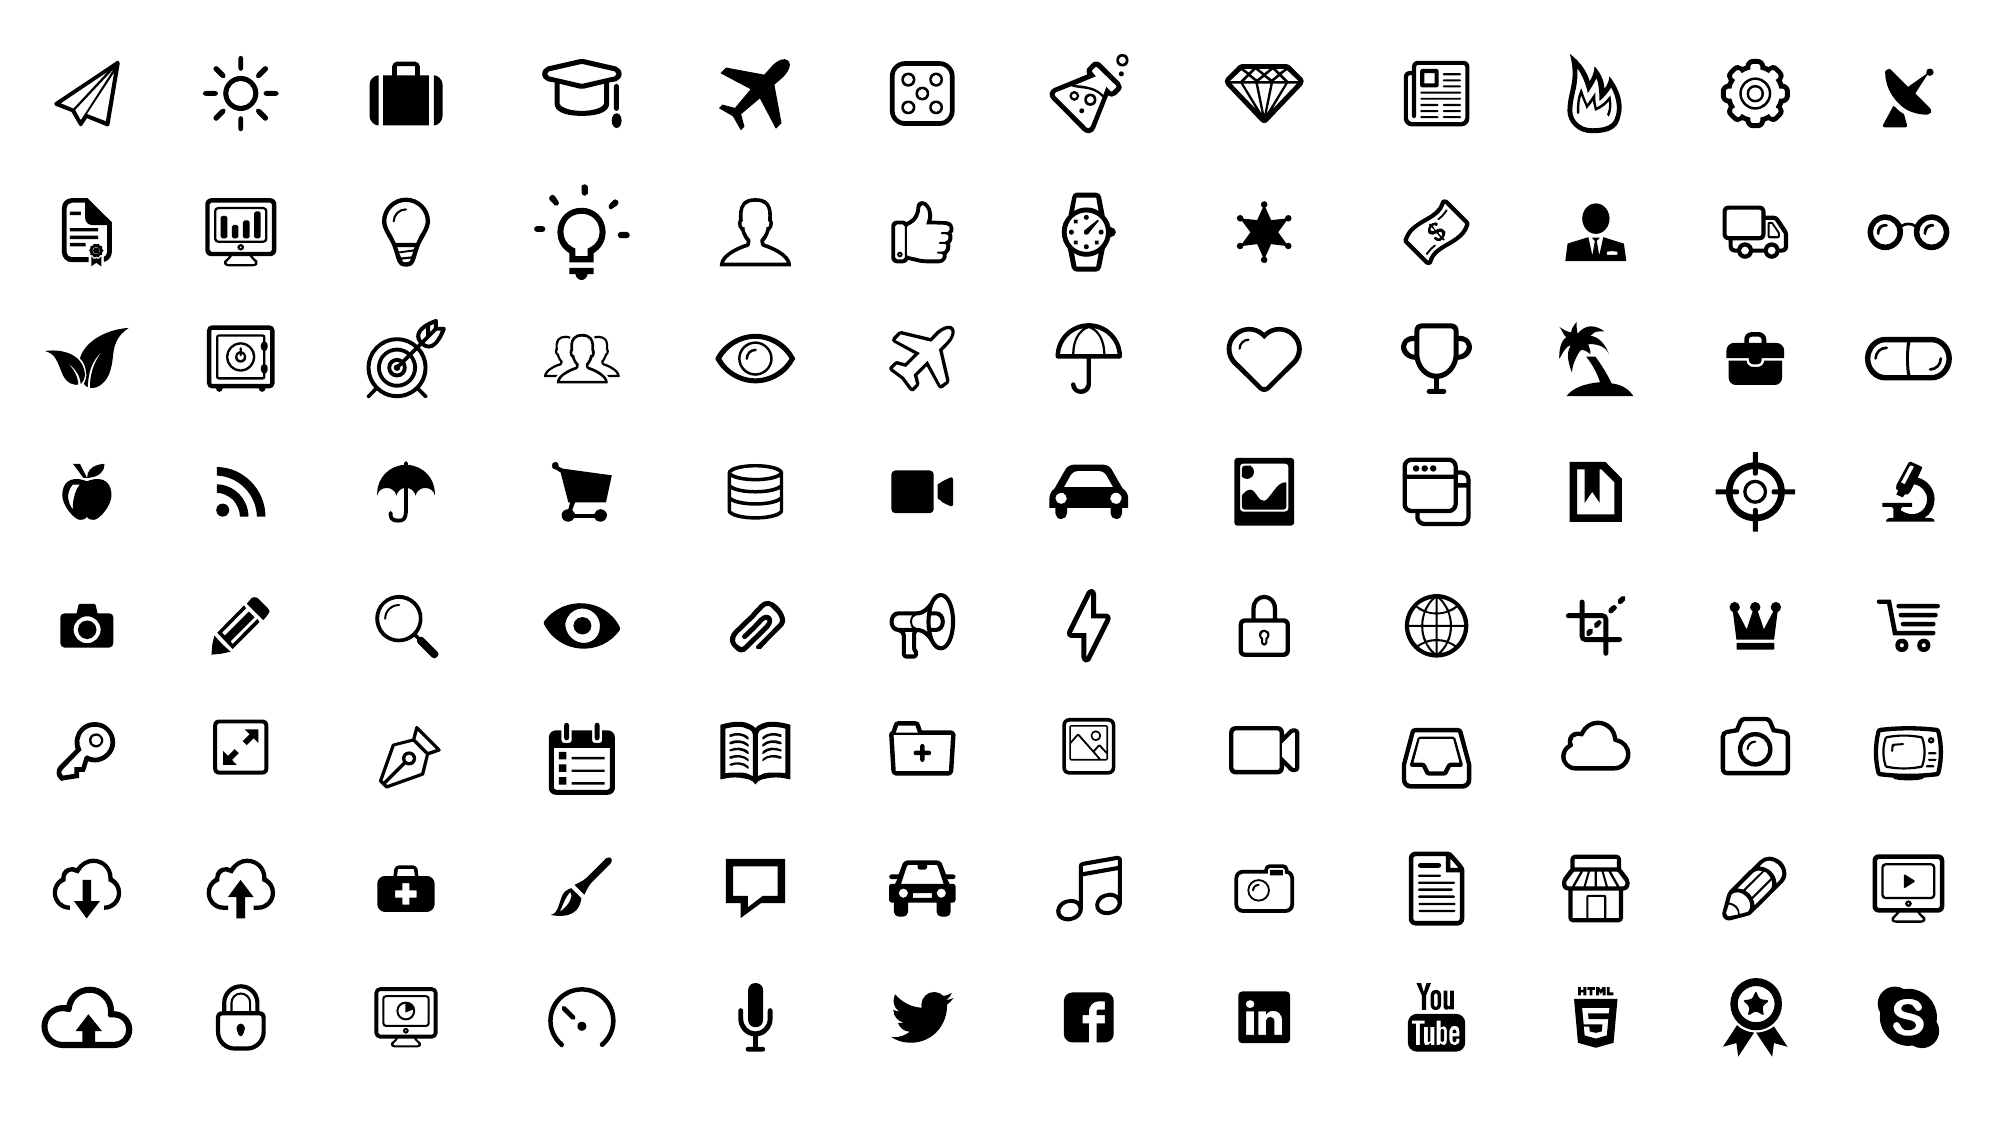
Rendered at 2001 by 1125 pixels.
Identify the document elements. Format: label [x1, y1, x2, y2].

text_box [1872, 726, 1944, 781]
text_box [1404, 594, 1469, 658]
text_box [1558, 321, 1634, 397]
text_box [550, 856, 614, 921]
text_box [372, 592, 440, 659]
text_box [889, 592, 956, 659]
text_box [1055, 323, 1123, 395]
text_box [1416, 983, 1432, 1010]
text_box [1238, 594, 1290, 657]
text_box [889, 61, 955, 126]
text_box [542, 59, 622, 129]
text_box [889, 860, 956, 917]
text_box [889, 721, 956, 776]
text_box [366, 319, 446, 399]
text_box [1883, 68, 1934, 128]
text_box [215, 984, 266, 1051]
text_box [1877, 986, 1940, 1049]
text_box [1430, 989, 1442, 1010]
text_box [369, 61, 443, 126]
text_box [1224, 64, 1304, 124]
text_box [1565, 203, 1627, 262]
text_box [41, 986, 133, 1049]
text_box [1049, 464, 1129, 520]
text_box [56, 722, 118, 781]
text_box [213, 719, 269, 775]
text_box [720, 721, 791, 785]
text_box [1224, 324, 1305, 393]
text_box [1063, 992, 1114, 1043]
text_box [1722, 856, 1787, 921]
text_box [715, 333, 796, 384]
text_box [1443, 990, 1454, 1010]
text_box [60, 603, 114, 648]
text_box [1234, 457, 1295, 526]
text_box [533, 184, 630, 281]
text_box [1876, 599, 1940, 653]
text_box [543, 594, 620, 657]
text_box [379, 726, 441, 789]
text_box [216, 467, 266, 517]
text_box [52, 858, 122, 919]
text_box [548, 987, 616, 1048]
text_box [1408, 851, 1465, 926]
text_box [891, 201, 954, 264]
text_box [1867, 214, 1950, 251]
text_box [725, 858, 786, 919]
text_box [374, 987, 438, 1048]
text_box [1401, 323, 1472, 394]
text_box [1056, 855, 1122, 922]
text_box [54, 60, 120, 127]
text_box [1061, 192, 1116, 272]
text_box [1403, 60, 1470, 127]
text_box [1729, 601, 1782, 650]
text_box [1726, 332, 1785, 386]
text_box [891, 470, 954, 514]
text_box [1872, 854, 1945, 923]
text_box [729, 600, 786, 653]
text_box [1049, 54, 1129, 134]
text_box [1062, 717, 1116, 775]
text_box [1720, 716, 1790, 776]
text_box [544, 333, 620, 384]
text_box [1715, 451, 1796, 532]
text_box [1562, 854, 1630, 923]
text_box [551, 461, 612, 522]
text_box [548, 722, 615, 795]
text_box [377, 865, 435, 912]
text_box [1229, 726, 1300, 775]
text_box [377, 461, 435, 523]
text_box [727, 463, 784, 520]
text_box [1407, 1013, 1466, 1052]
text_box [1402, 457, 1471, 527]
text_box [891, 991, 954, 1043]
text_box [1401, 727, 1472, 789]
text_box [738, 982, 773, 1052]
text_box [1403, 199, 1470, 266]
text_box [1236, 201, 1292, 264]
text_box [381, 197, 431, 267]
text_box [1720, 58, 1790, 129]
text_box [45, 327, 129, 390]
text_box [1569, 461, 1622, 522]
text_box [1882, 461, 1935, 522]
text_box [889, 325, 955, 392]
text_box [1574, 987, 1618, 1048]
text_box [1565, 595, 1626, 656]
text_box [202, 55, 279, 132]
text_box [719, 198, 791, 267]
text_box [206, 325, 275, 392]
text_box [61, 198, 112, 267]
text_box [1067, 589, 1111, 663]
text_box [62, 463, 112, 520]
text_box [1234, 864, 1295, 913]
text_box [1567, 54, 1625, 134]
text_box [1238, 991, 1291, 1044]
text_box [206, 858, 276, 919]
text_box [1864, 336, 1952, 381]
text_box [1722, 978, 1788, 1057]
text_box [1722, 205, 1789, 259]
text_box [1561, 720, 1631, 771]
text_box [211, 596, 271, 655]
text_box [718, 59, 790, 131]
text_box [205, 198, 277, 267]
